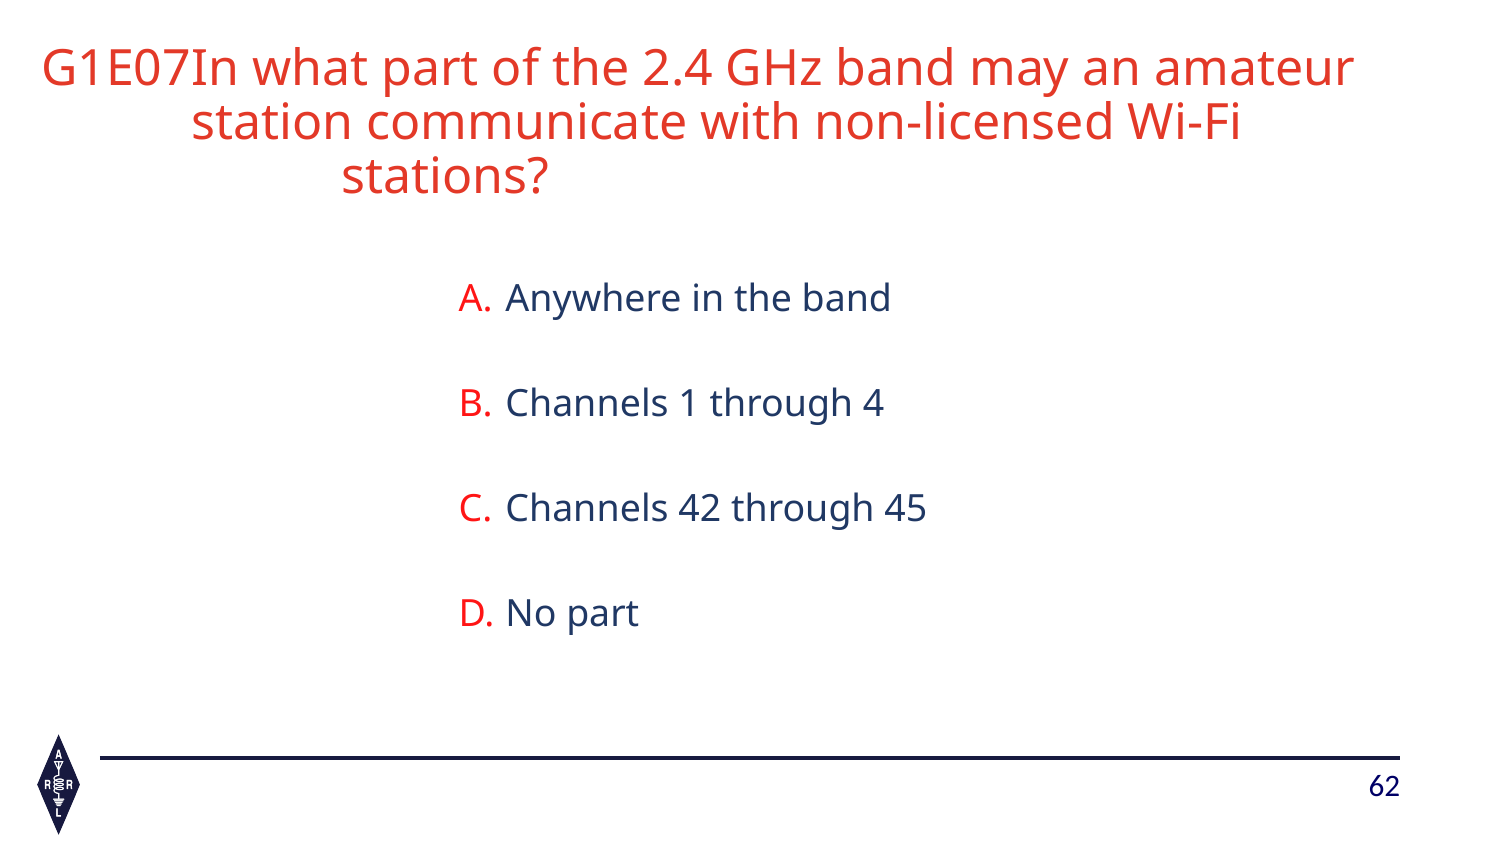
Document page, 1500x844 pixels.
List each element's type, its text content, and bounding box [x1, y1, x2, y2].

slide_number 62 [1302, 761, 1400, 807]
text_box Anywhere in the band Channels 1 through 4 Channels 42 through 45 No part [447, 268, 1053, 715]
picture [37, 734, 80, 835]
title G1E07 In what part of the 2.4 GHz band may an amateur station communicate with non-licensed Wi-Fi stations? [41, 36, 1459, 222]
